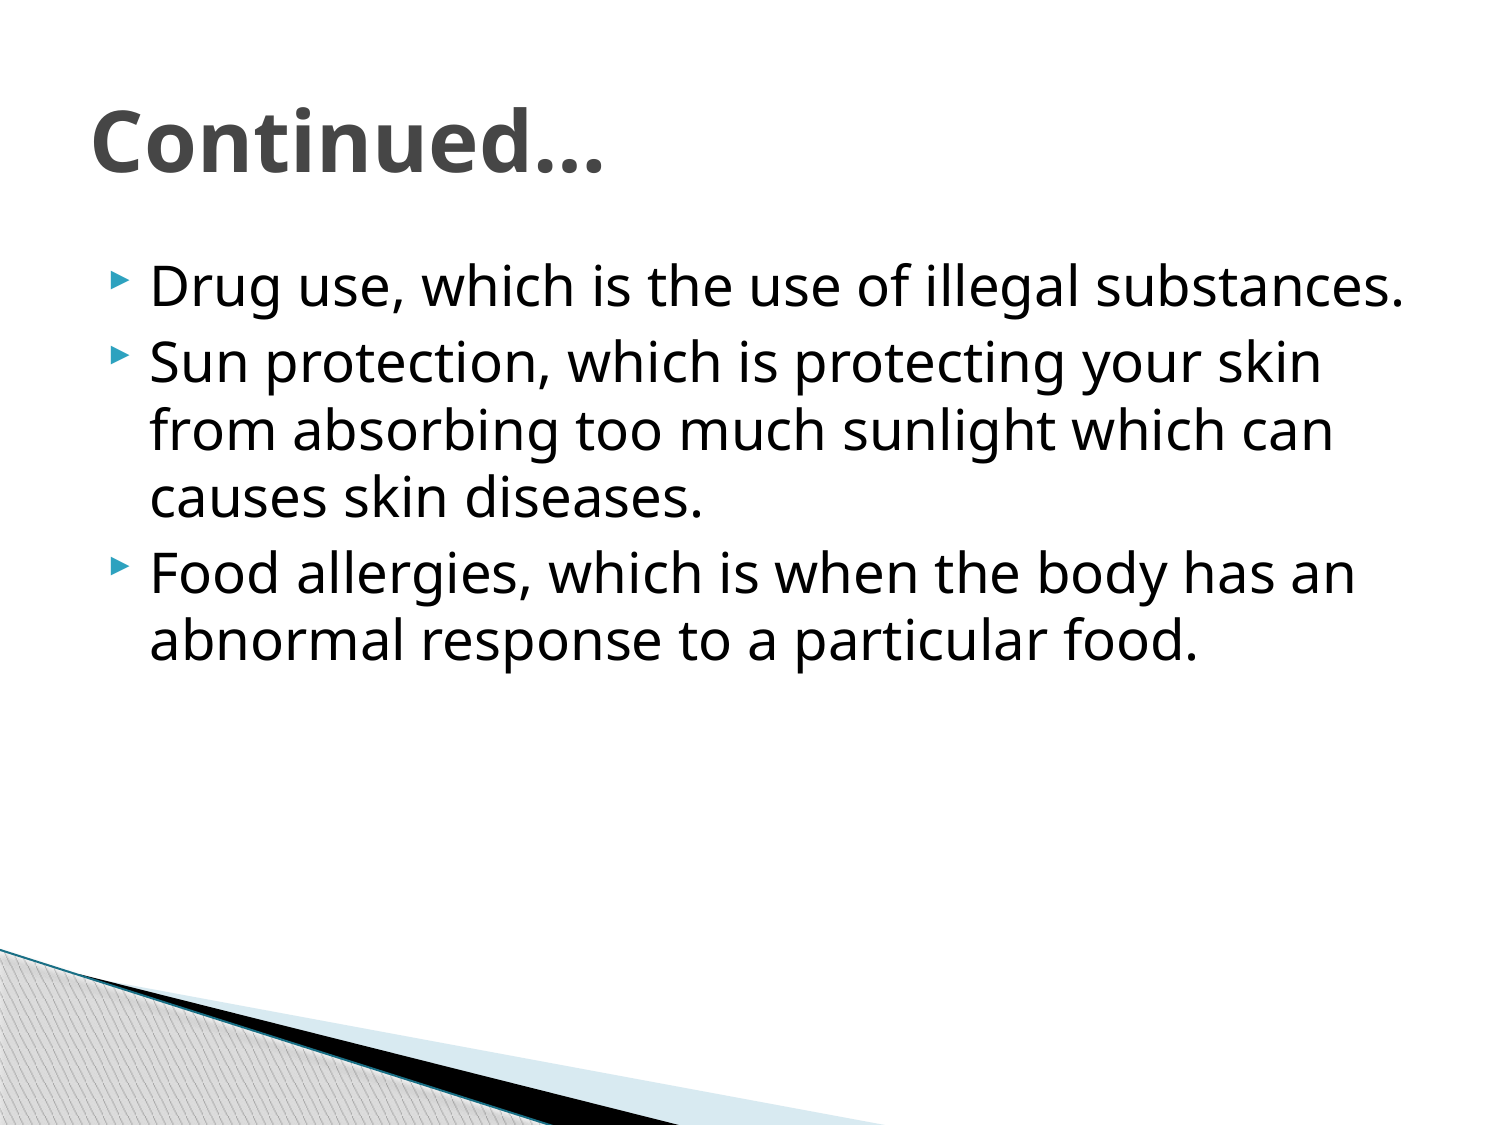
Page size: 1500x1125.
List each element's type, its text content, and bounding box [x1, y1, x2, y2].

list Drug use, which is the use of illegal substances. Sun protection, which is protecting your skin from absorbing too much sunlight which can causes skin diseases. Food allergies, which is when the body has an abnormal response to a particular food. [75, 243, 1425, 986]
title Continued… [75, 45, 1425, 233]
